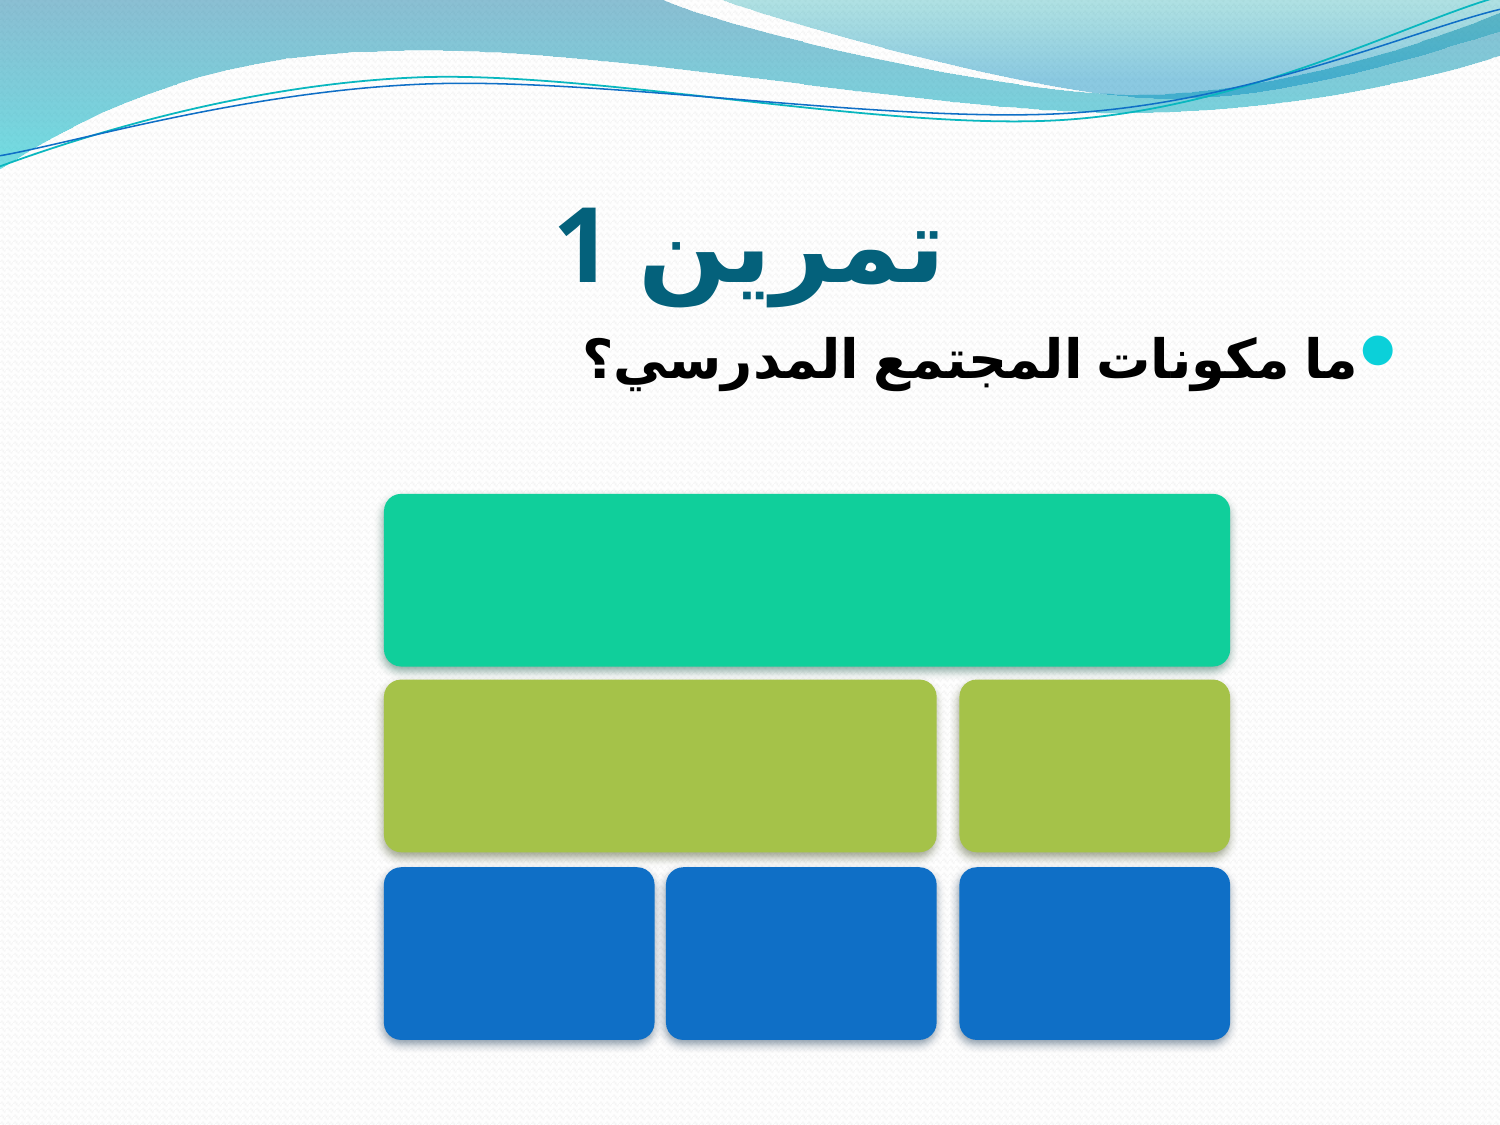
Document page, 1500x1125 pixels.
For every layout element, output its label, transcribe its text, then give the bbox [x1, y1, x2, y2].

list ما مكونات المجتمع المدرسي؟ [75, 317, 1425, 1038]
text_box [383, 491, 1231, 1041]
title تمرين 1 [75, 115, 1425, 303]
